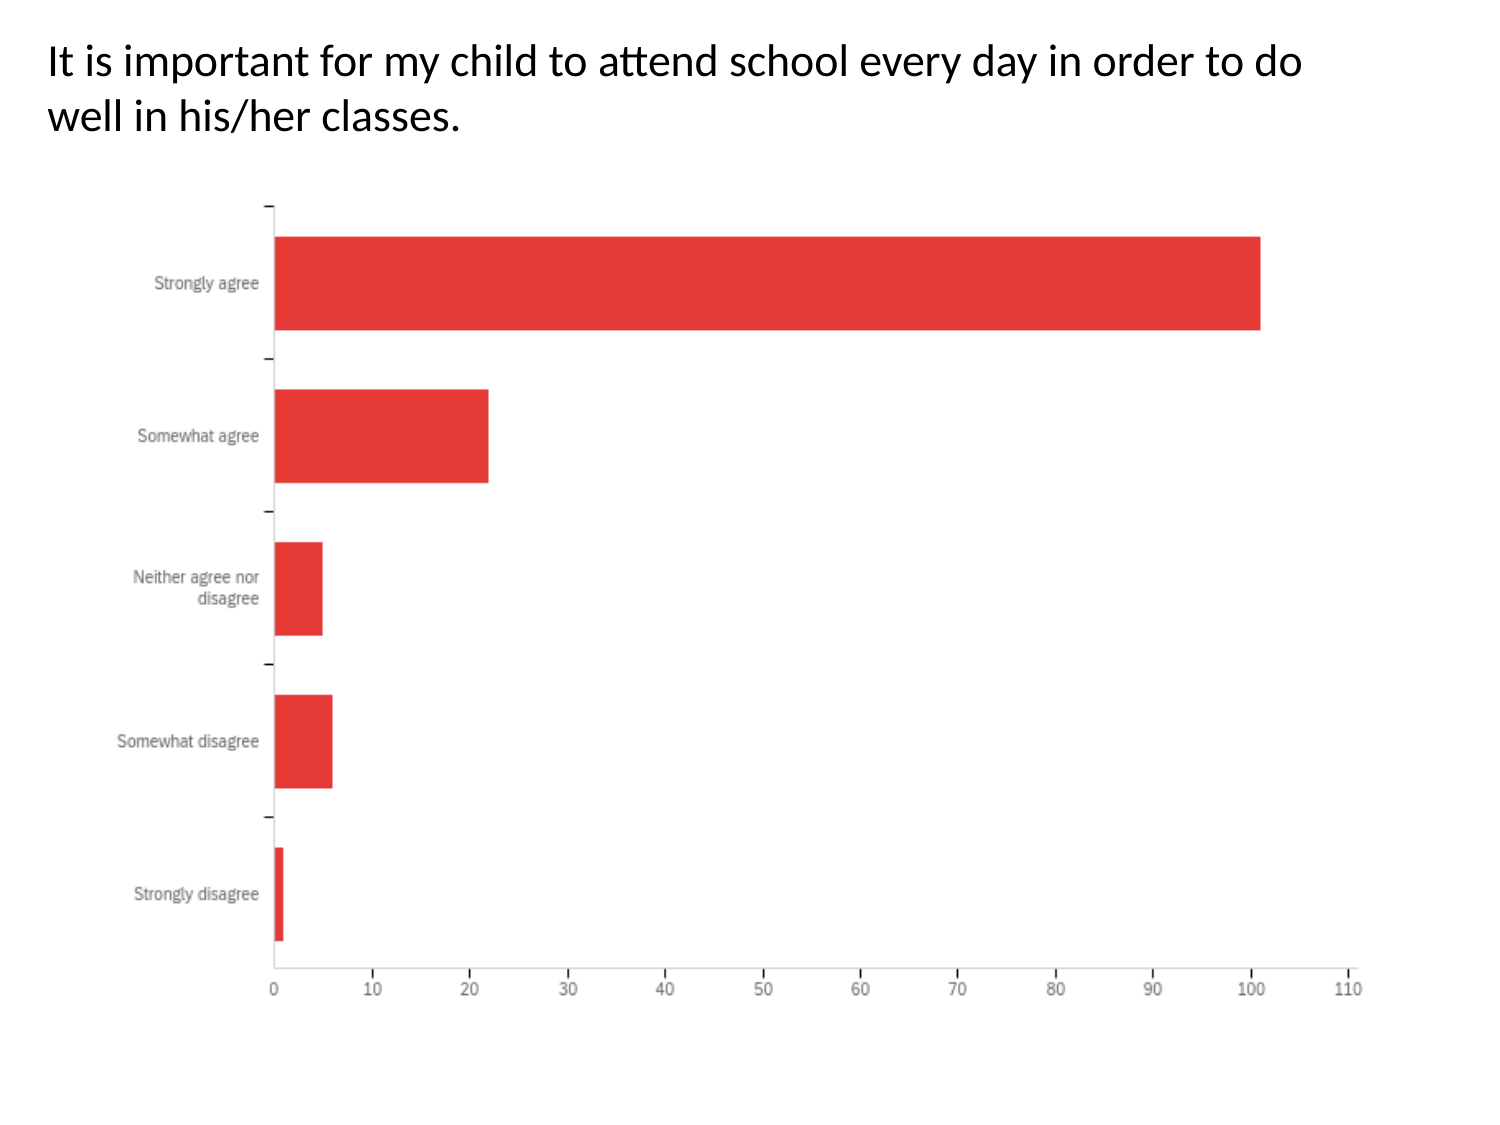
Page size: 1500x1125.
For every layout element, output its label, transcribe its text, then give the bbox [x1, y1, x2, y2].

text_box It is important for my child to attend school every day in order to do well in his/her classes. [32, 22, 1383, 84]
picture [93, 196, 1407, 1018]
